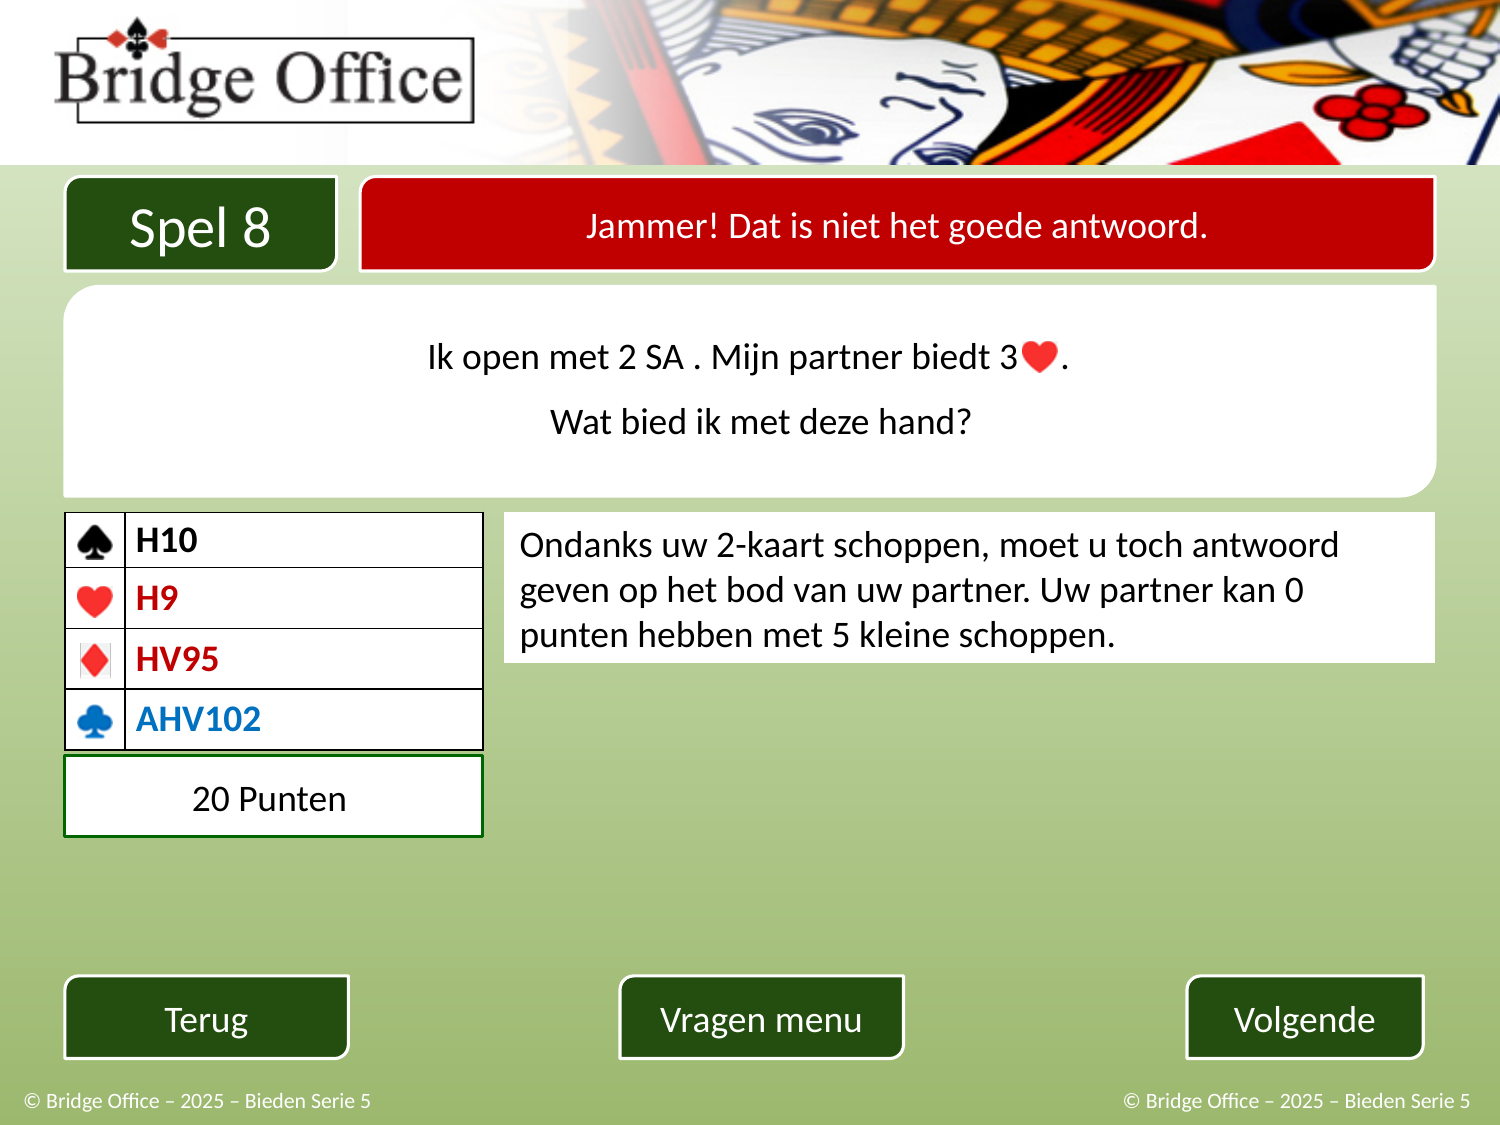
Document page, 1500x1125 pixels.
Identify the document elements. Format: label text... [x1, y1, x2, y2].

picture [77, 524, 114, 561]
text_box Ondanks uw 2-kaart schoppen, moet u toch antwoord geven op het bod van uw partner. Uw partner kan 0 punten hebben met 5 kleine schoppen. [504, 512, 1435, 663]
text_box Terug [63, 974, 350, 1061]
table_cell [66, 629, 124, 688]
text_box 20 Punten [63, 754, 484, 838]
table_cell AHV102 [126, 690, 482, 749]
table_cell HV95 [126, 629, 482, 688]
table_header H10 [126, 513, 482, 567]
text_box © Bridge Office – 2025 – Bieden Serie 5 [8, 1079, 393, 1121]
text_box [63, 284, 1437, 498]
table_cell [66, 568, 124, 628]
picture [1022, 341, 1059, 373]
picture [0, 0, 1500, 166]
table_cell H9 [126, 568, 482, 628]
text_box Jammer! Dat is niet het goede antwoord. [358, 179, 1437, 273]
text_box Wat bied ik met deze hand? [528, 389, 995, 450]
text_box © Bridge Office – 2025 – Bieden Serie 5 [1107, 1079, 1500, 1121]
picture [77, 585, 114, 618]
table_cell [66, 690, 124, 749]
text_box Vragen menu [618, 974, 906, 1061]
text_box Ik open met 2 SA . Mijn partner biedt 3 . [394, 324, 1104, 385]
picture [77, 643, 114, 679]
text_box Spel 8 [63, 179, 339, 273]
table_header [66, 513, 124, 567]
picture [77, 703, 114, 740]
text_box Volgende [1185, 974, 1425, 1061]
